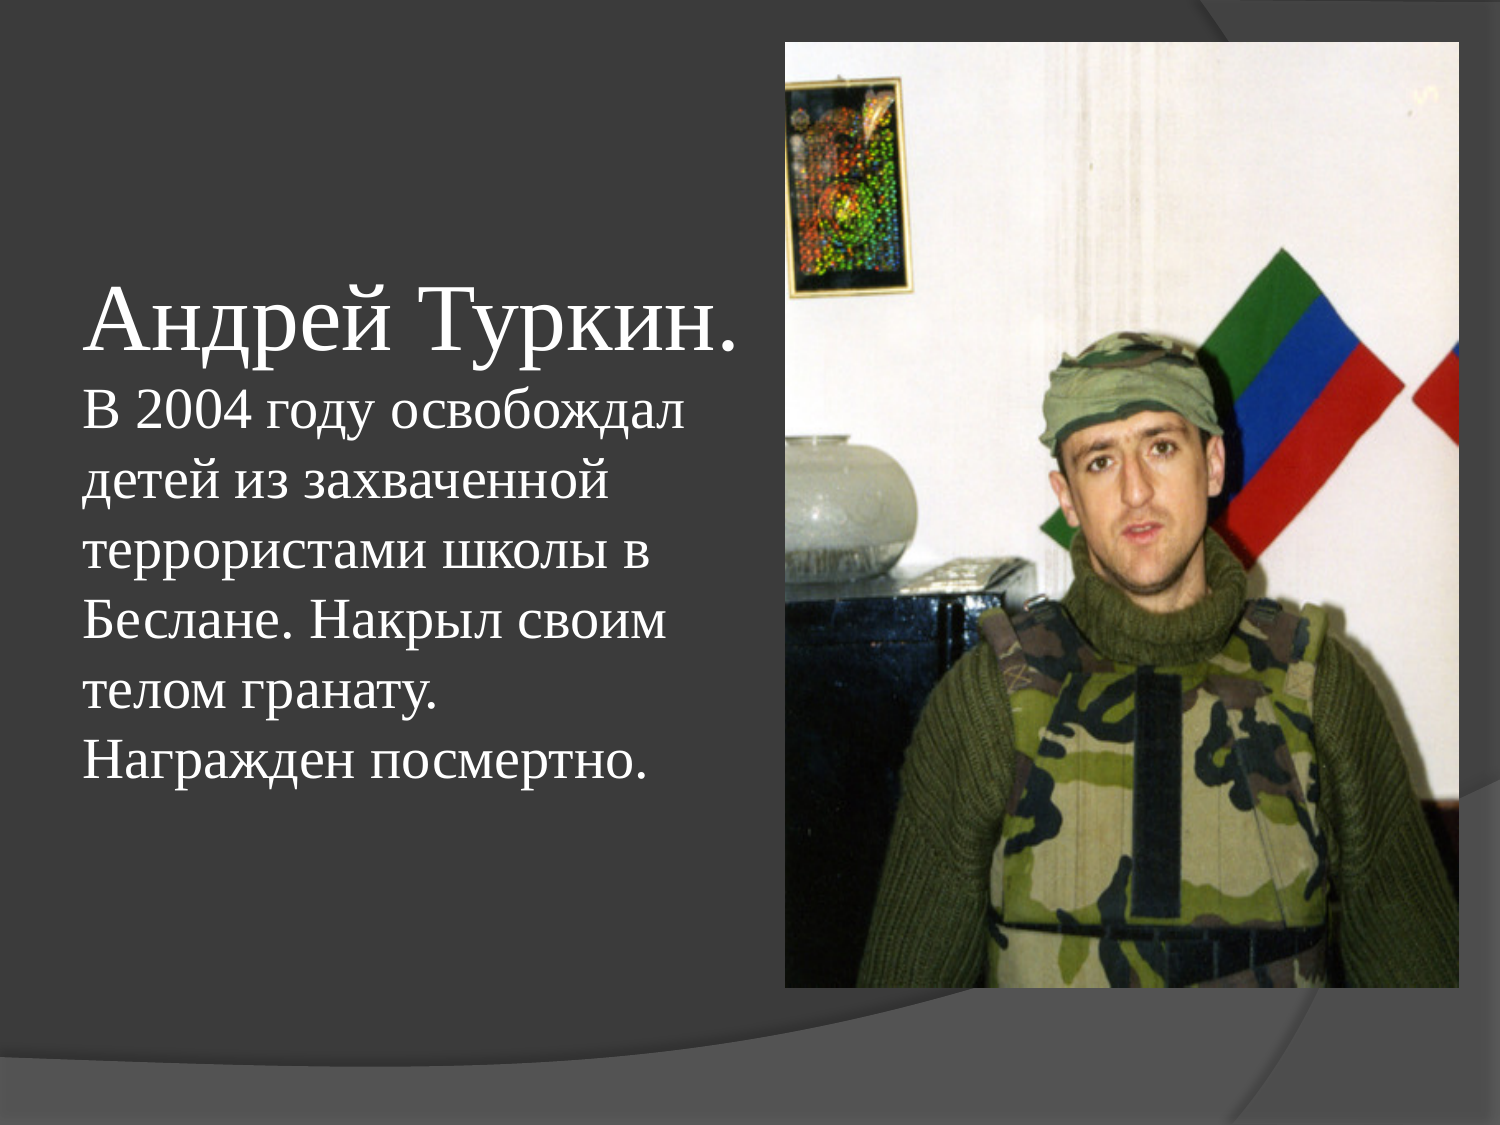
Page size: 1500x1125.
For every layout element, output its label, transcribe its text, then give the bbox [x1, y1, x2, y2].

title Андрей Туркин. В 2004 году освобождал детей из захваченной террористами школы в Беслане. Накрыл своим телом гранату. Награжден посмертно. [75, 45, 774, 1000]
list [785, 42, 1459, 988]
